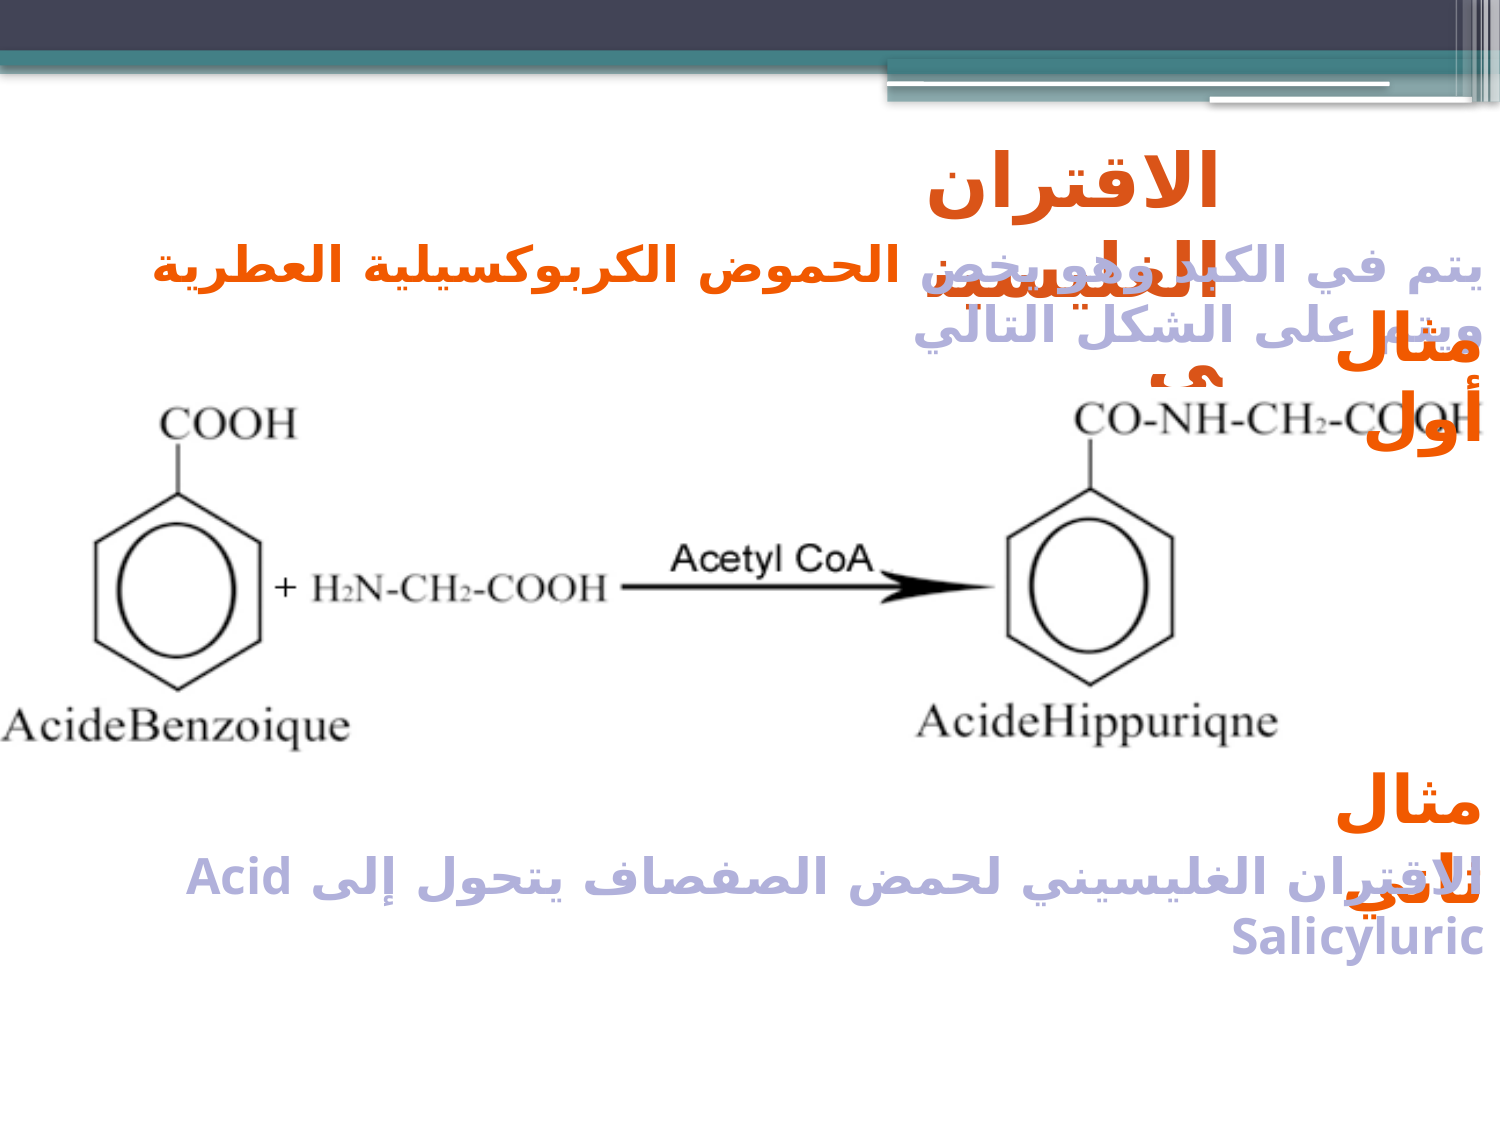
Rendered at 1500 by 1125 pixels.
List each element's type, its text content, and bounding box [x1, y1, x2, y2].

text_box الاقتران الغليسيني لحمض الصفصاف يتحول إلى Acid Salicyluric [125, 837, 1500, 1033]
text_box الاقتران الغليسيني [837, 360, 1238, 384]
text_box مثال أول [1262, 287, 1500, 386]
text_box الاقتران الغليسيني [837, 124, 1238, 224]
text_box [0, 387, 1500, 763]
text_box يتم في الكبد وهو يخص الحموض الكربوكسيلية العطرية ويتم على الشكل التالي [125, 224, 1500, 360]
text_box مثال ثاني [1262, 772, 1500, 837]
